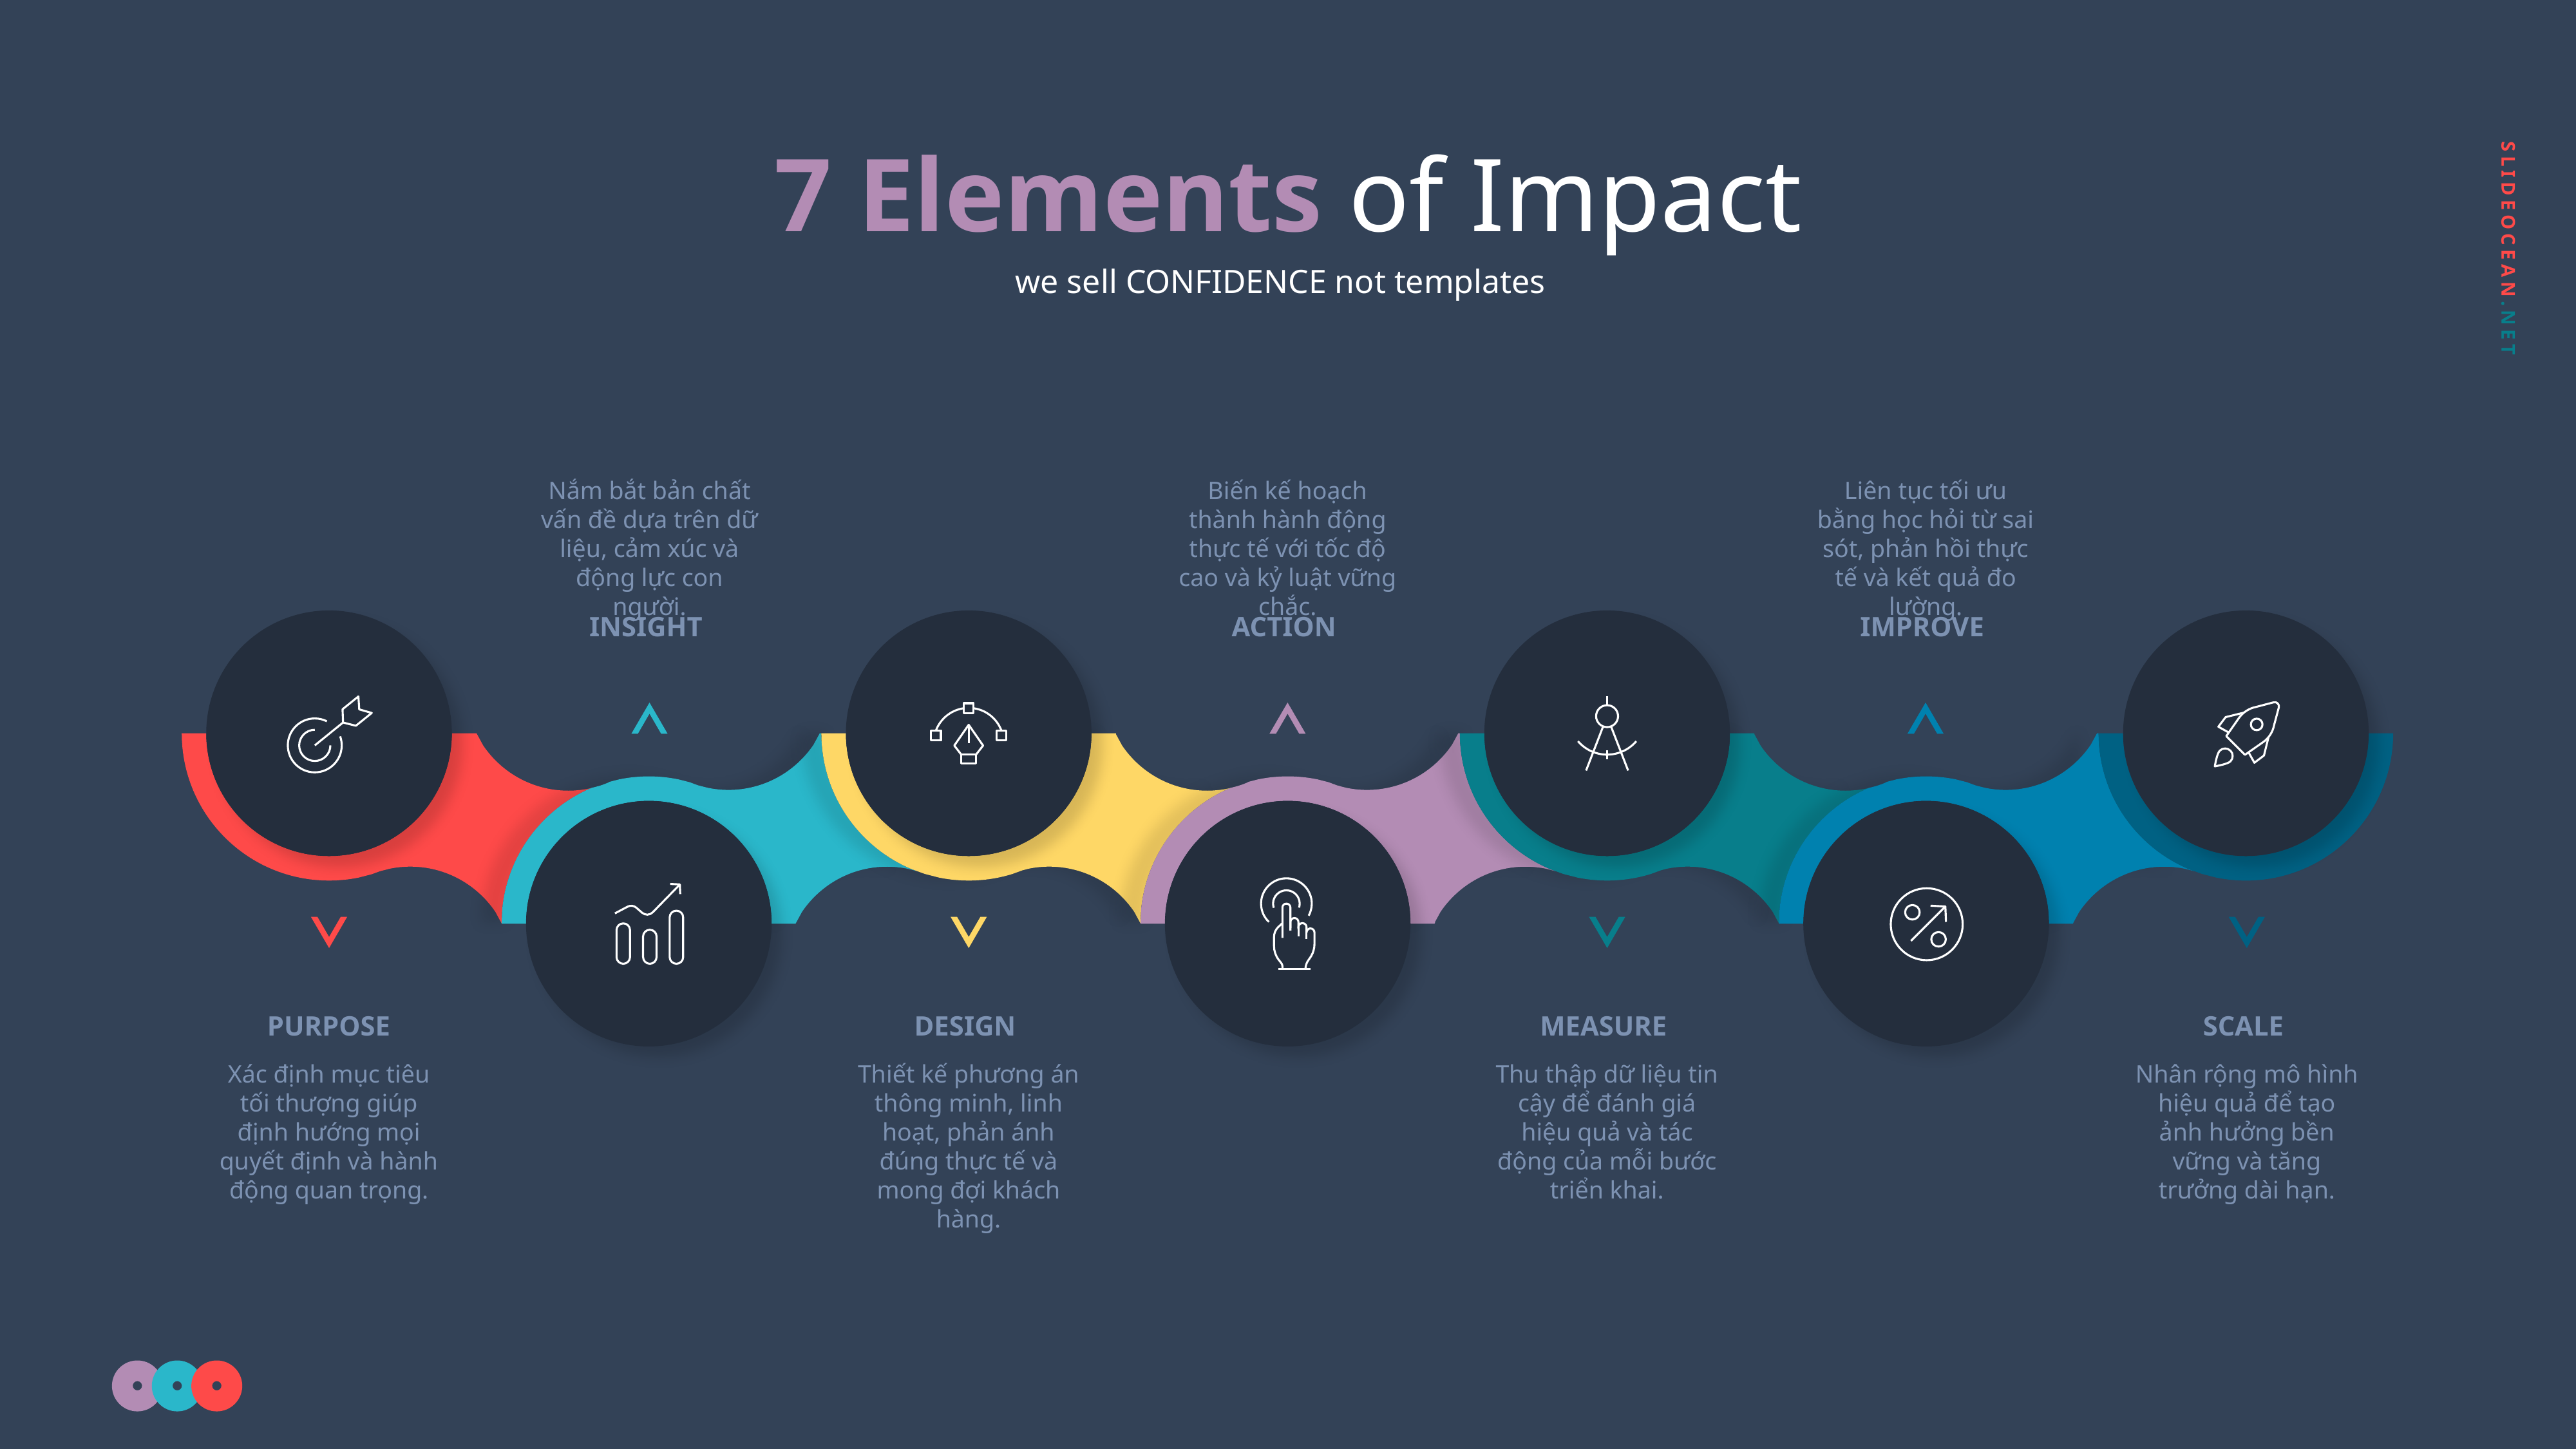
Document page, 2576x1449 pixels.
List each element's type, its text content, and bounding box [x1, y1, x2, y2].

text_box [931, 703, 1007, 741]
text_box [1587, 916, 1627, 951]
text_box [629, 700, 670, 735]
text_box [1578, 696, 1636, 771]
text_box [2123, 1003, 2371, 1181]
text_box [1906, 700, 1946, 735]
text_box [1267, 700, 1308, 735]
text_box [1164, 800, 1412, 1048]
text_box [1484, 1003, 1730, 1181]
text_box [180, 732, 557, 895]
text_box [2226, 916, 2267, 951]
text_box [1802, 800, 2050, 1048]
text_box [669, 911, 683, 964]
text_box [500, 761, 878, 925]
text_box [205, 1003, 453, 1210]
text_box [820, 732, 1196, 895]
text_box [1139, 760, 1517, 925]
text_box [2098, 732, 2394, 882]
text_box [1261, 878, 1315, 969]
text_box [845, 1003, 1092, 1210]
text_box [205, 609, 453, 857]
text_box [643, 929, 657, 964]
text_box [1164, 470, 1411, 647]
text_box [844, 609, 1093, 857]
text_box 7 Elements of Impact [764, 126, 1812, 257]
text_box [1459, 732, 1834, 895]
text_box [2218, 702, 2279, 763]
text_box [526, 470, 773, 647]
text_box [2122, 609, 2370, 857]
text_box [287, 696, 372, 773]
text_box [2215, 748, 2233, 766]
text_box [309, 916, 349, 951]
text_box [614, 884, 681, 915]
text_box [525, 800, 773, 1048]
text_box [1890, 888, 1963, 960]
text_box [1802, 470, 2049, 647]
text_box [954, 724, 983, 764]
text_box we sell CONFIDENCE not templates [1005, 256, 1556, 305]
text_box [1777, 732, 2190, 925]
text_box [1483, 609, 1731, 857]
text_box [616, 923, 630, 964]
text_box [949, 916, 989, 951]
